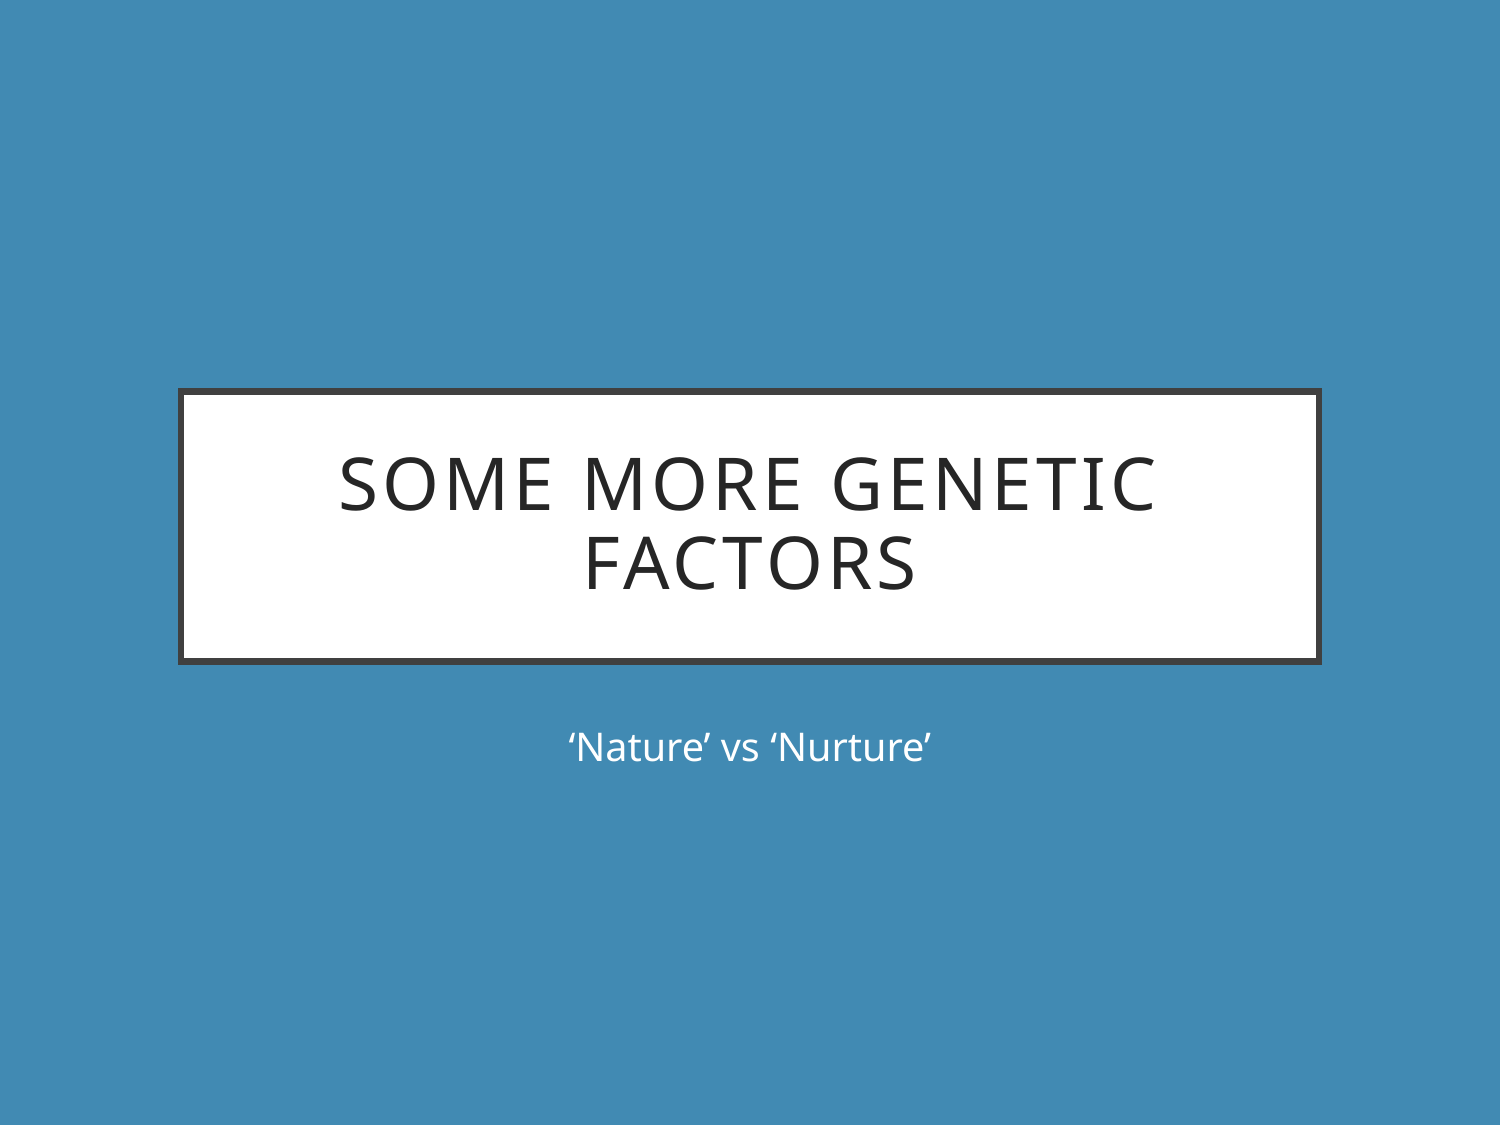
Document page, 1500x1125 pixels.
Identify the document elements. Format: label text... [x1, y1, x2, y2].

subtitle ‘Nature’ vs ‘Nurture’ [331, 713, 1169, 918]
title Some more genetic factors [178, 388, 1322, 665]
